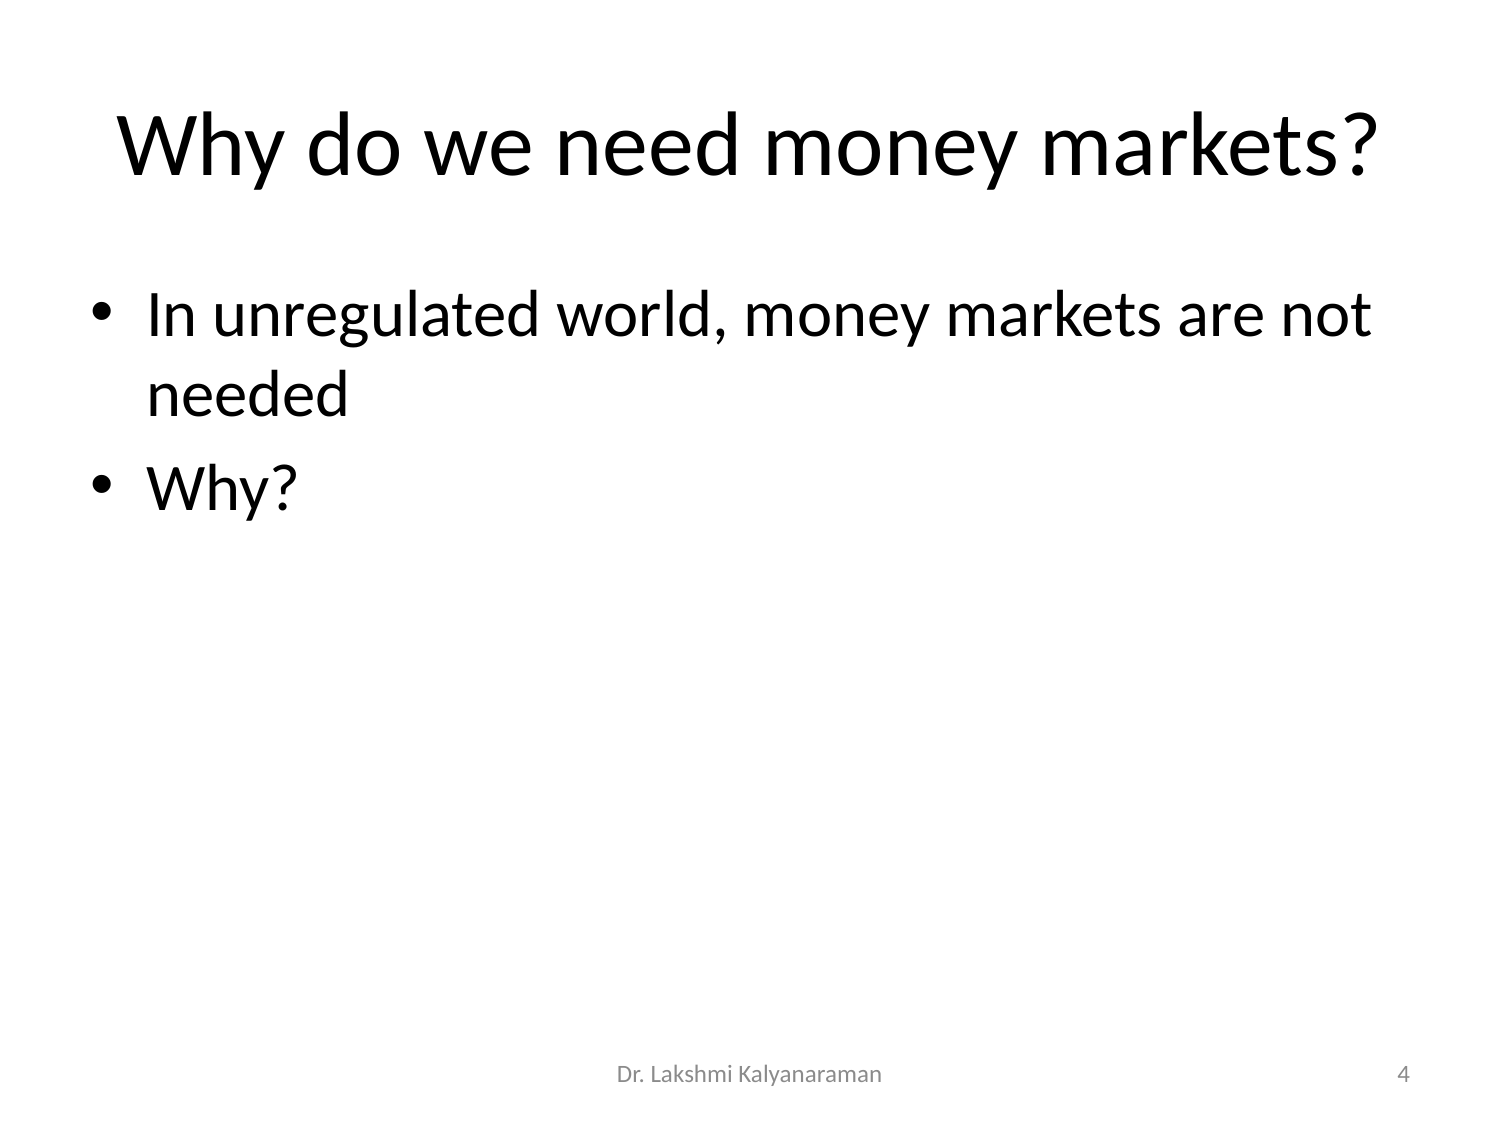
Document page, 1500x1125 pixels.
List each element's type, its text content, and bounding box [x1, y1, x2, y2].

slide_number 4 [1074, 1042, 1425, 1103]
list In unregulated world, money markets are not needed Why? [75, 262, 1425, 1005]
footer Dr. Lakshmi Kalyanaraman [512, 1042, 988, 1103]
title Why do we need money markets? [75, 45, 1425, 233]
